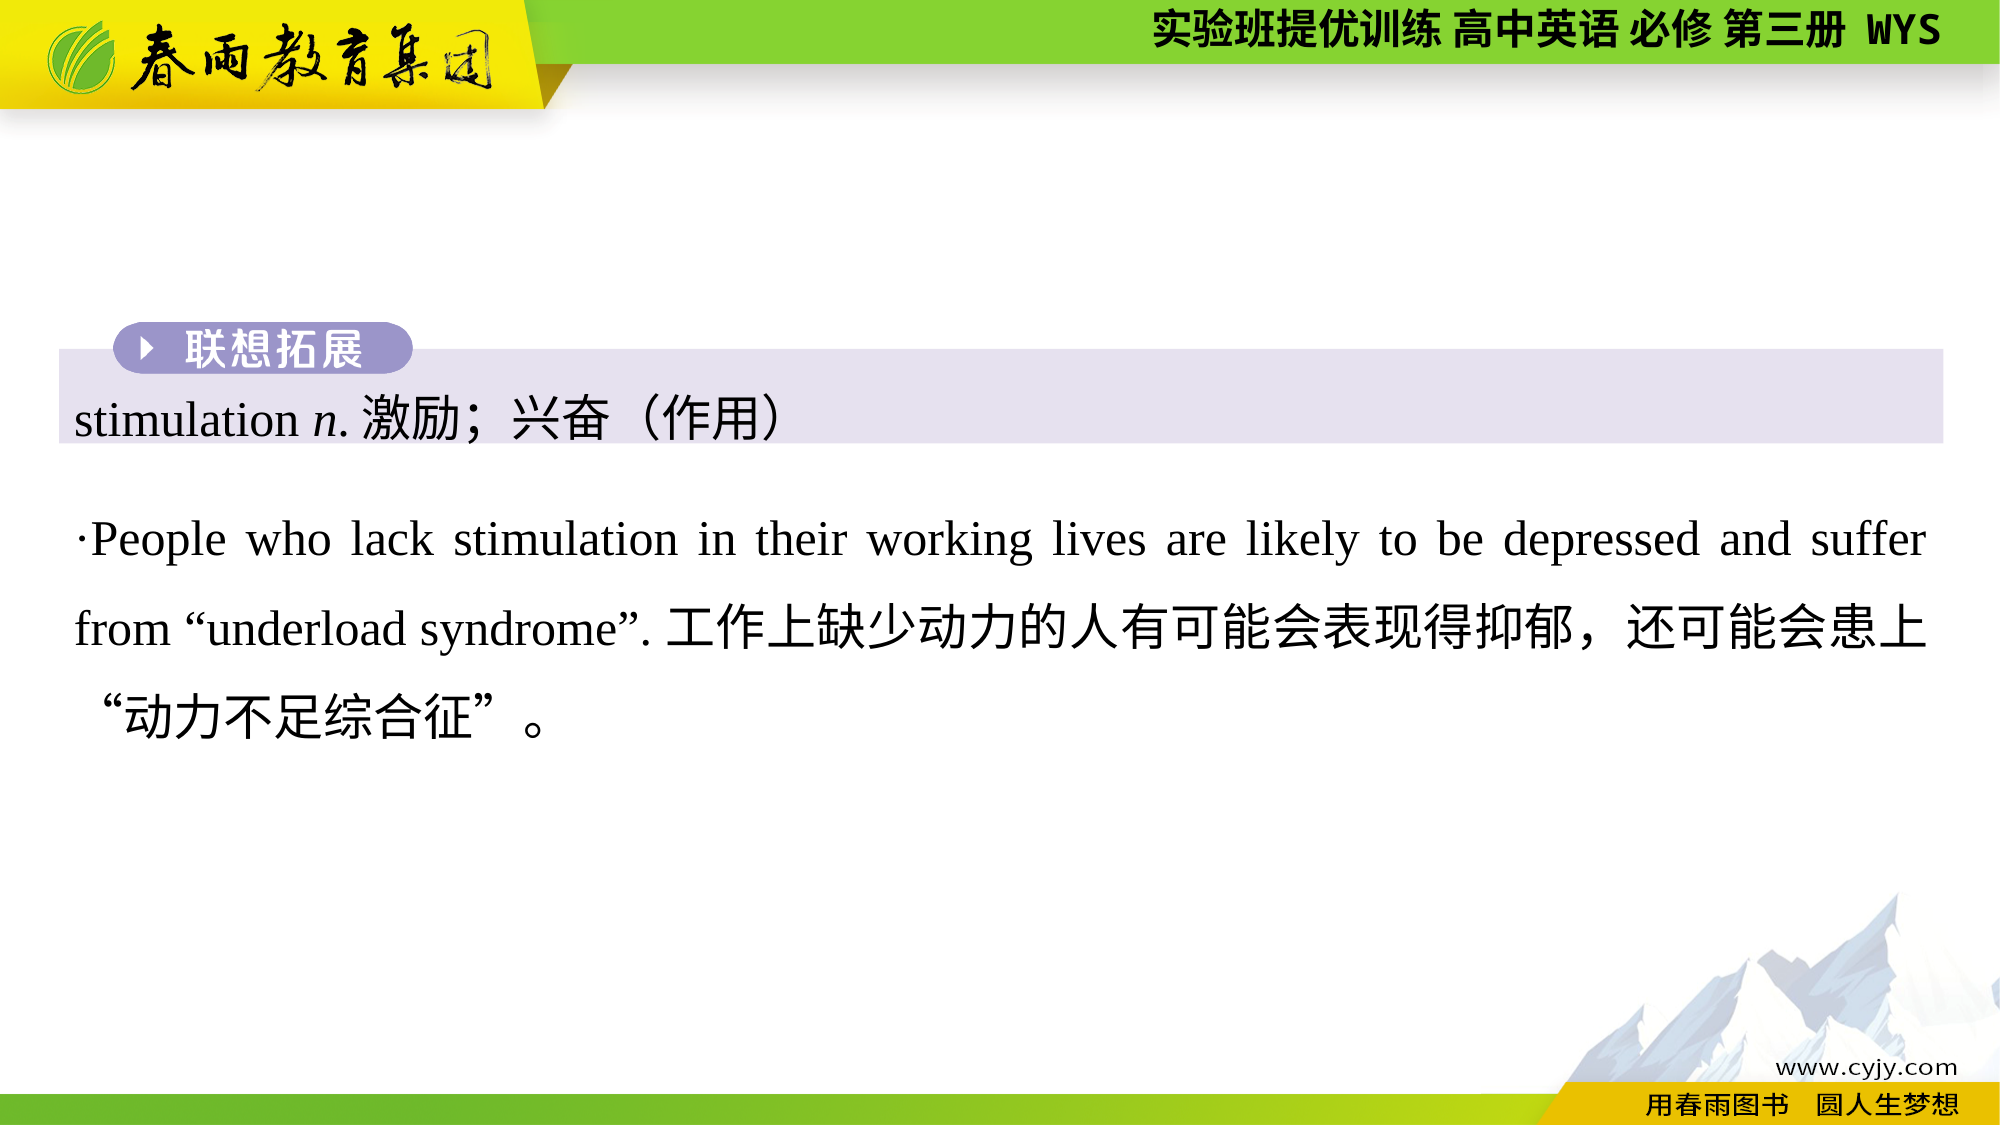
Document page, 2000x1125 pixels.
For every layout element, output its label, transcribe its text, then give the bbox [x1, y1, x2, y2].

text_box ·People who lack stimulation in their working lives are likely to be depressed and suffer from “underload syndrome”.工作上缺少动力的人有可能会表现得抑郁，还可能会患上“动力不足综合征”。 [59, 467, 1944, 753]
list stimulation n.激励；兴奋（作用） [59, 348, 1944, 444]
picture [0, 0, 2000, 1125]
